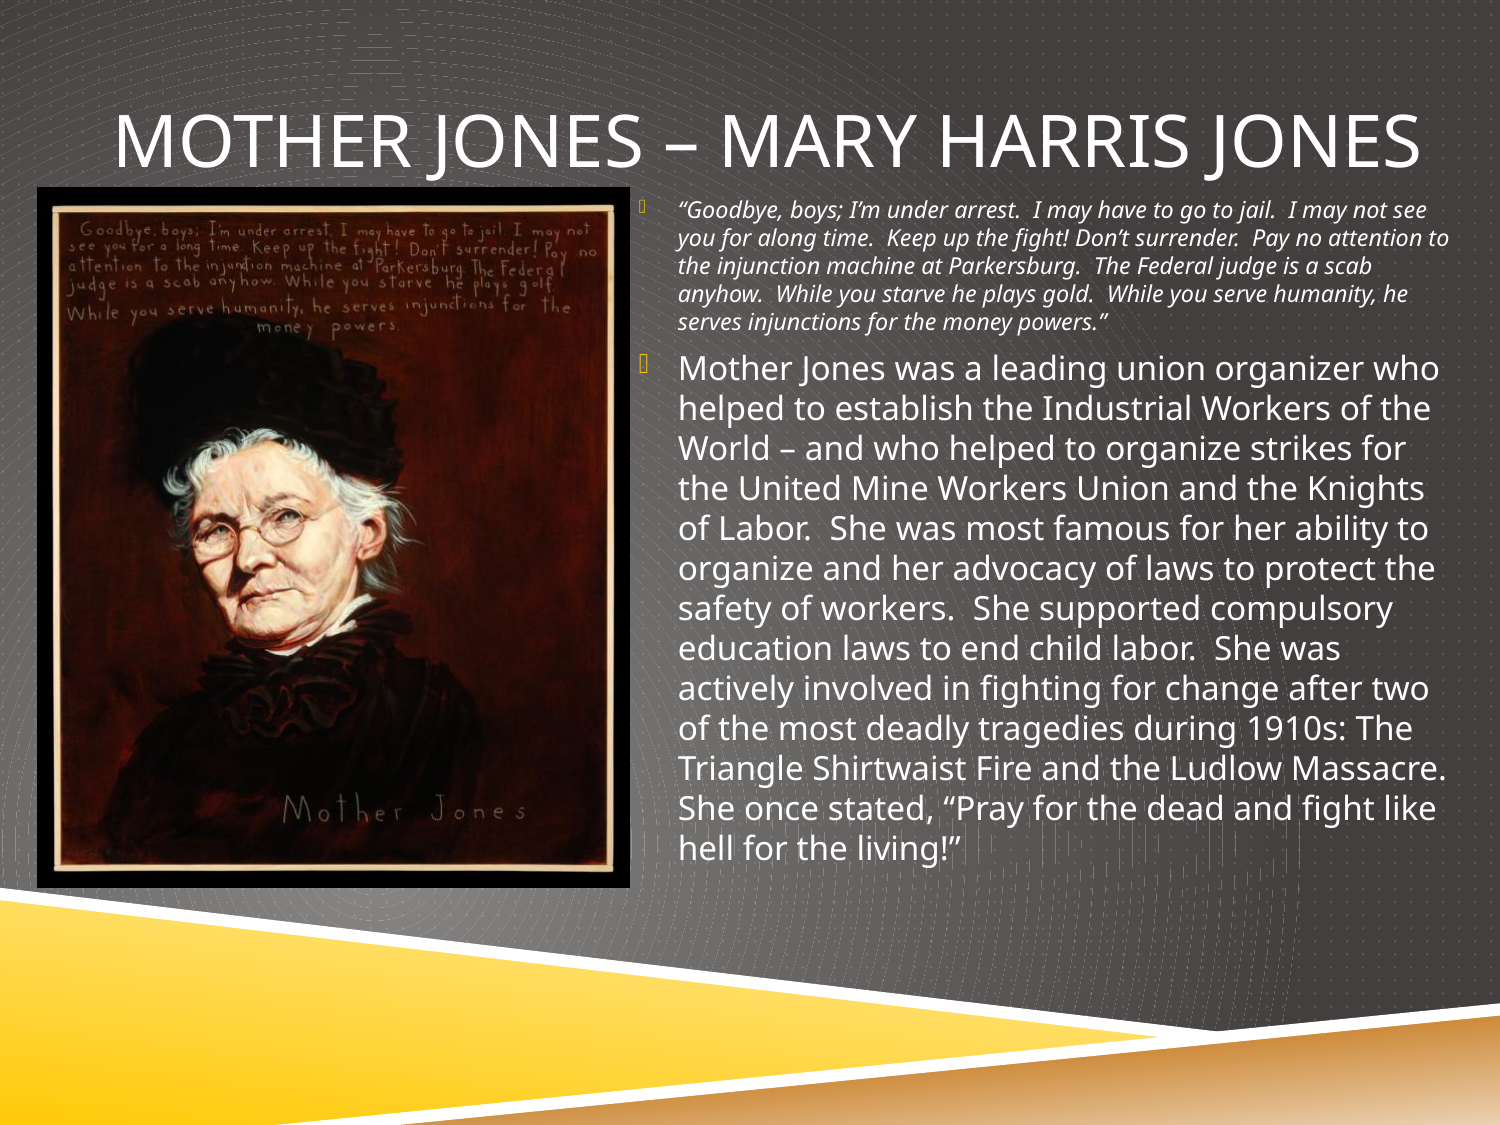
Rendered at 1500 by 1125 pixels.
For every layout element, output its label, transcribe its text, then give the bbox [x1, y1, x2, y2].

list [37, 187, 630, 888]
title Mother jones – Mary harris Jones [112, 45, 1438, 187]
list “Goodbye, boys; I’m under arrest. I may have to go to jail. I may not see you for along time. Keep up the fight! Don’t surrender. Pay no attention to the injunction machine at Parkersburg. The Federal judge is a scab anyhow. While you starve he plays gold. While you serve humanity, he serves injunctions for the money powers.” Mother Jones was a leading union organizer who helped to establish the Industrial Workers of the World – and who helped to organize strikes for the United Mine Workers Union and the Knights of Labor. She was most famous for her ability to organize and her advocacy of laws to protect the safety of workers. She supported compulsory education laws to end child labor. She was actively involved in fighting for change after two of the most deadly tragedies during 1910s: The Triangle Shirtwaist Fire and the Ludlow Massacre. She once stated, “Pray for the dead and fight like hell for the living!” [630, 187, 1463, 888]
